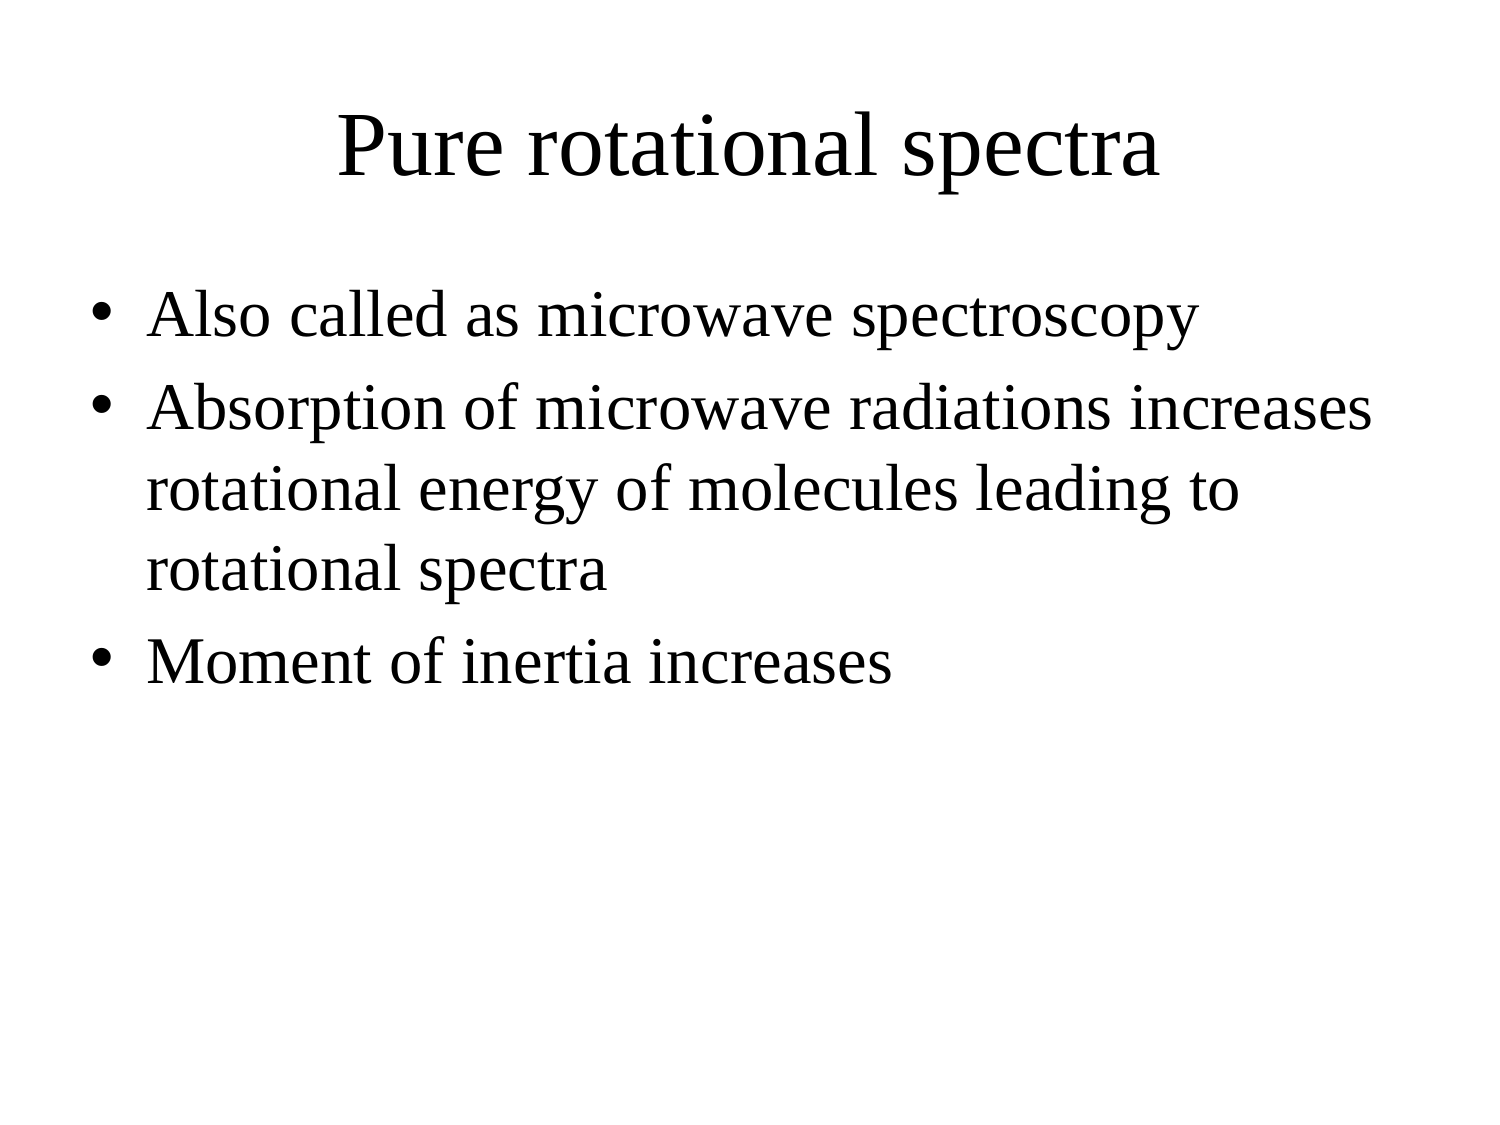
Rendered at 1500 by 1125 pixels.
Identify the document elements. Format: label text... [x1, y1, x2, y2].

list Also called as microwave spectroscopy Absorption of microwave radiations increases rotational energy of molecules leading to rotational spectra Moment of inertia increases [75, 262, 1425, 1005]
title Pure rotational spectra [75, 45, 1425, 233]
